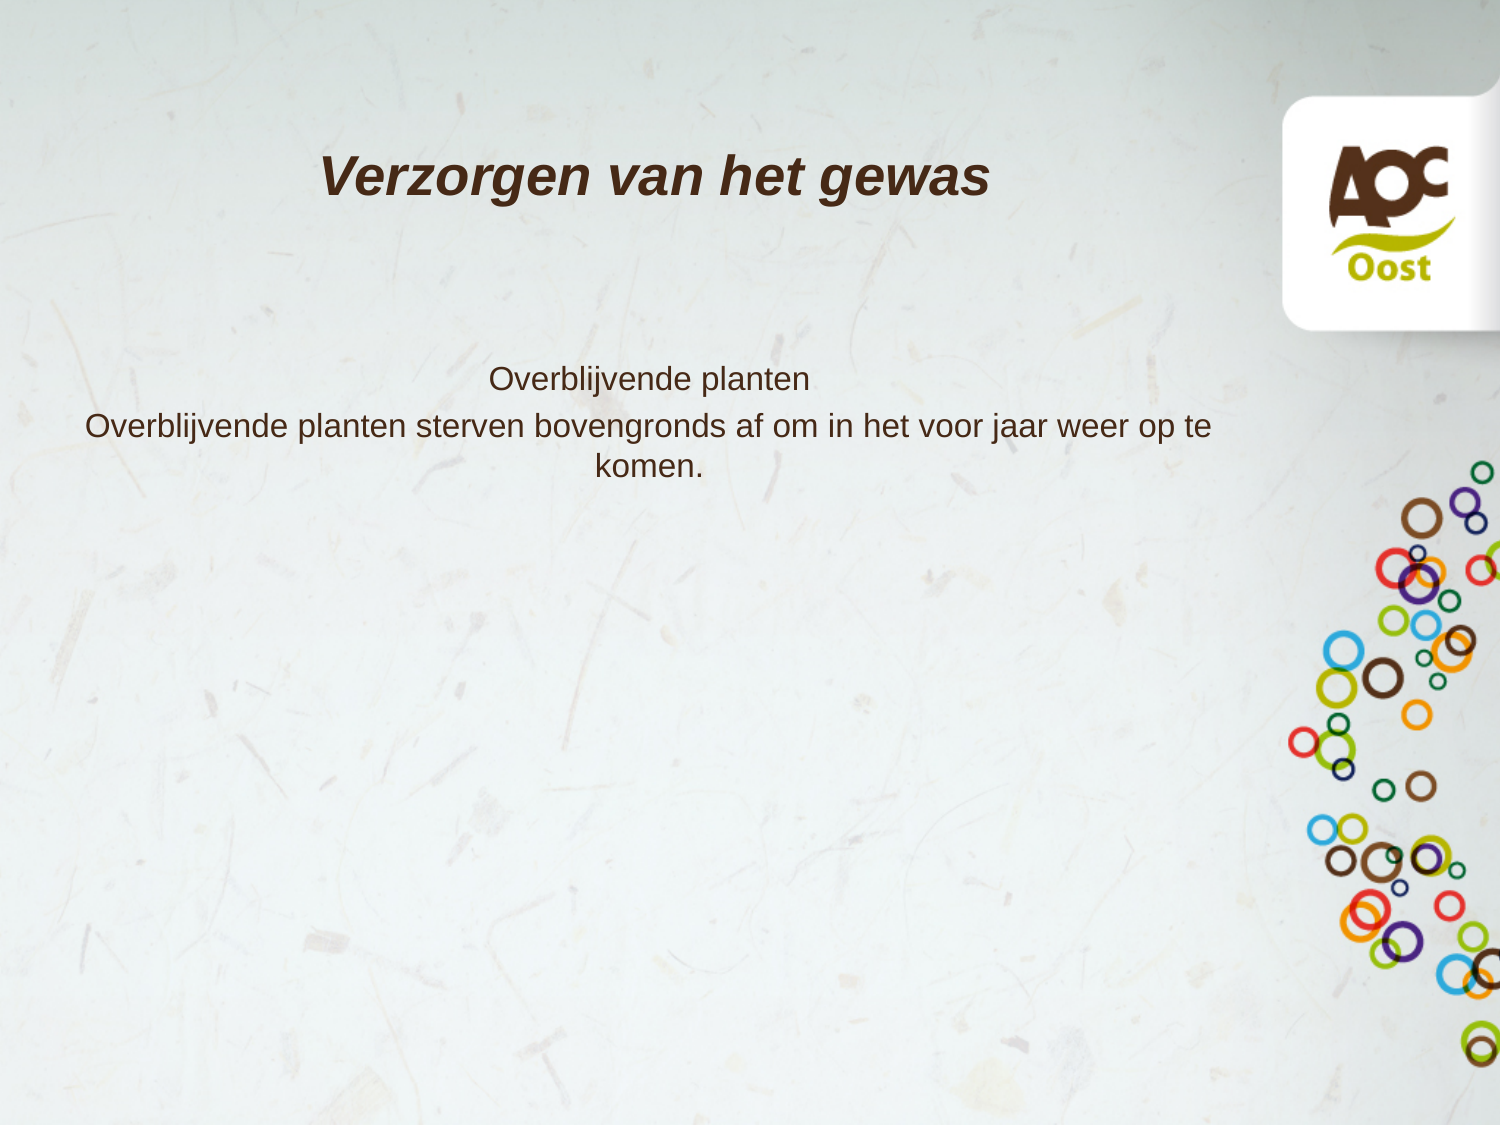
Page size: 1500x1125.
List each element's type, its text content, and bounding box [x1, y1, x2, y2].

picture [0, 0, 1500, 1125]
subtitle Overblijvende planten Overblijvende planten sterven bovengronds af om in het voor jaar weer op te komen. [64, 349, 1235, 882]
title Verzorgen van het gewas [112, 101, 1199, 244]
